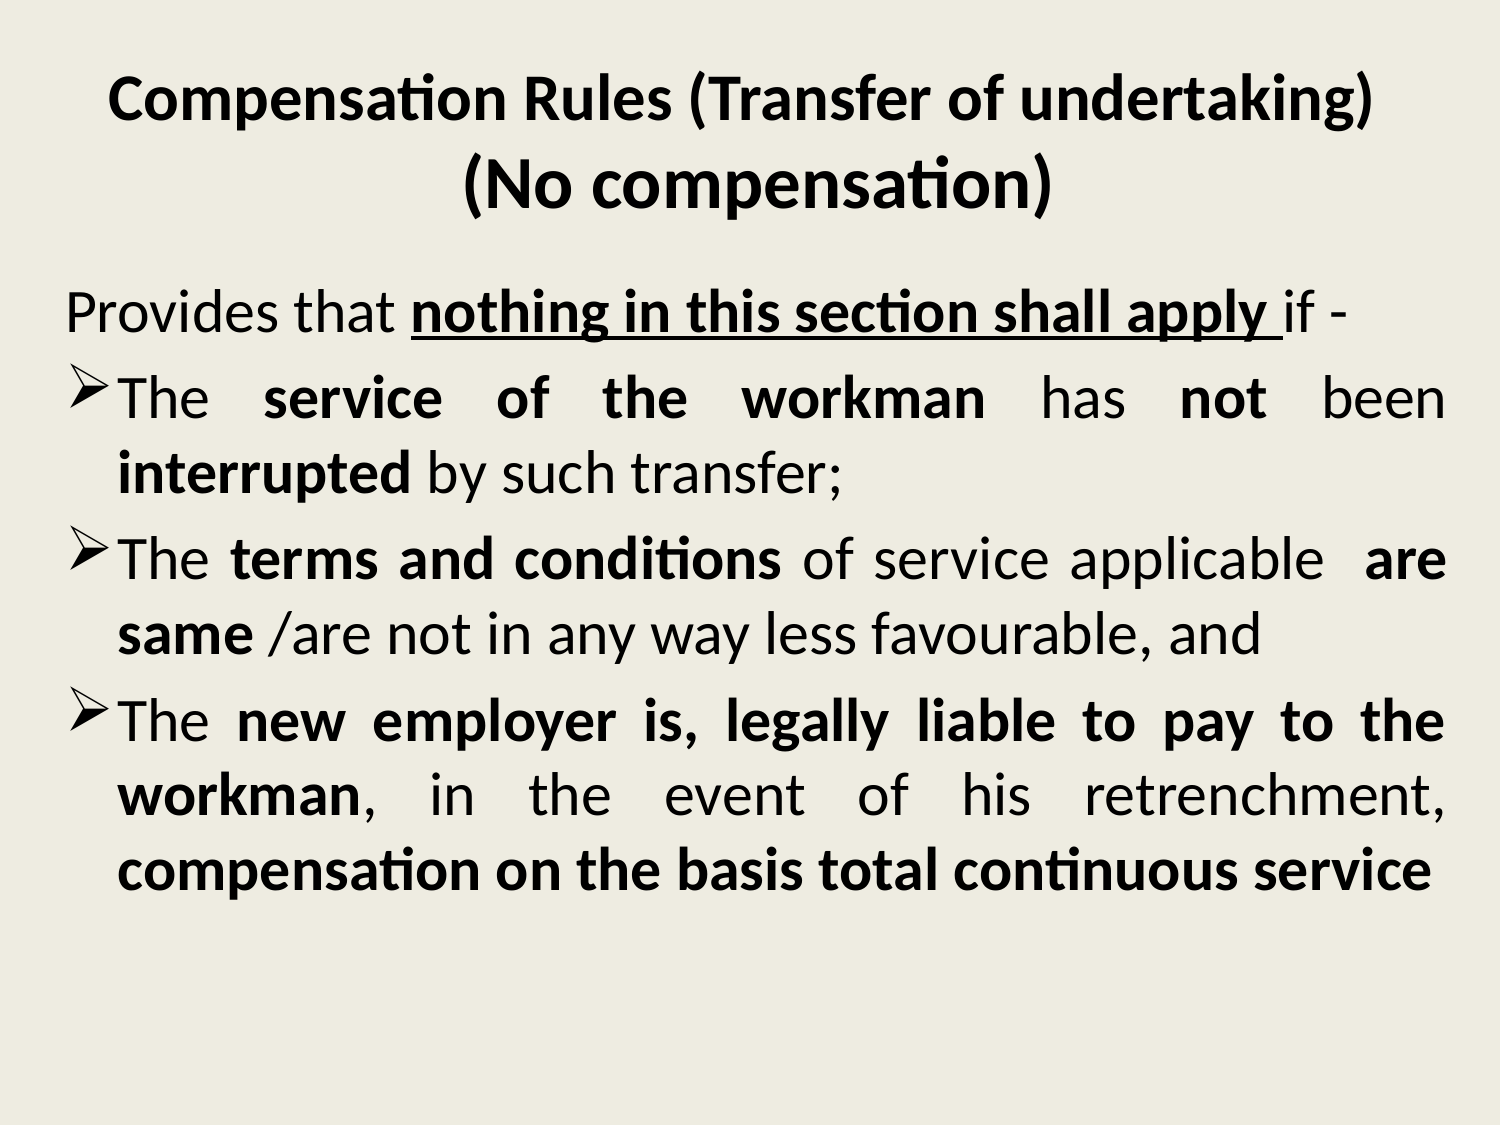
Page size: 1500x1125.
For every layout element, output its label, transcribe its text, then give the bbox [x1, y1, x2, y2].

title Compensation Rules (Transfer of undertaking) (No compensation) [75, 45, 1425, 233]
list Provides that nothing in this section shall apply if - The service of the workman has not been interrupted by such transfer; The terms and conditions of service applicable are same /are not in any way less favourable, and The new employer is, legally liable to pay to the workman, in the event of his retrenchment, compensation on the basis total continuous service [50, 262, 1463, 1075]
